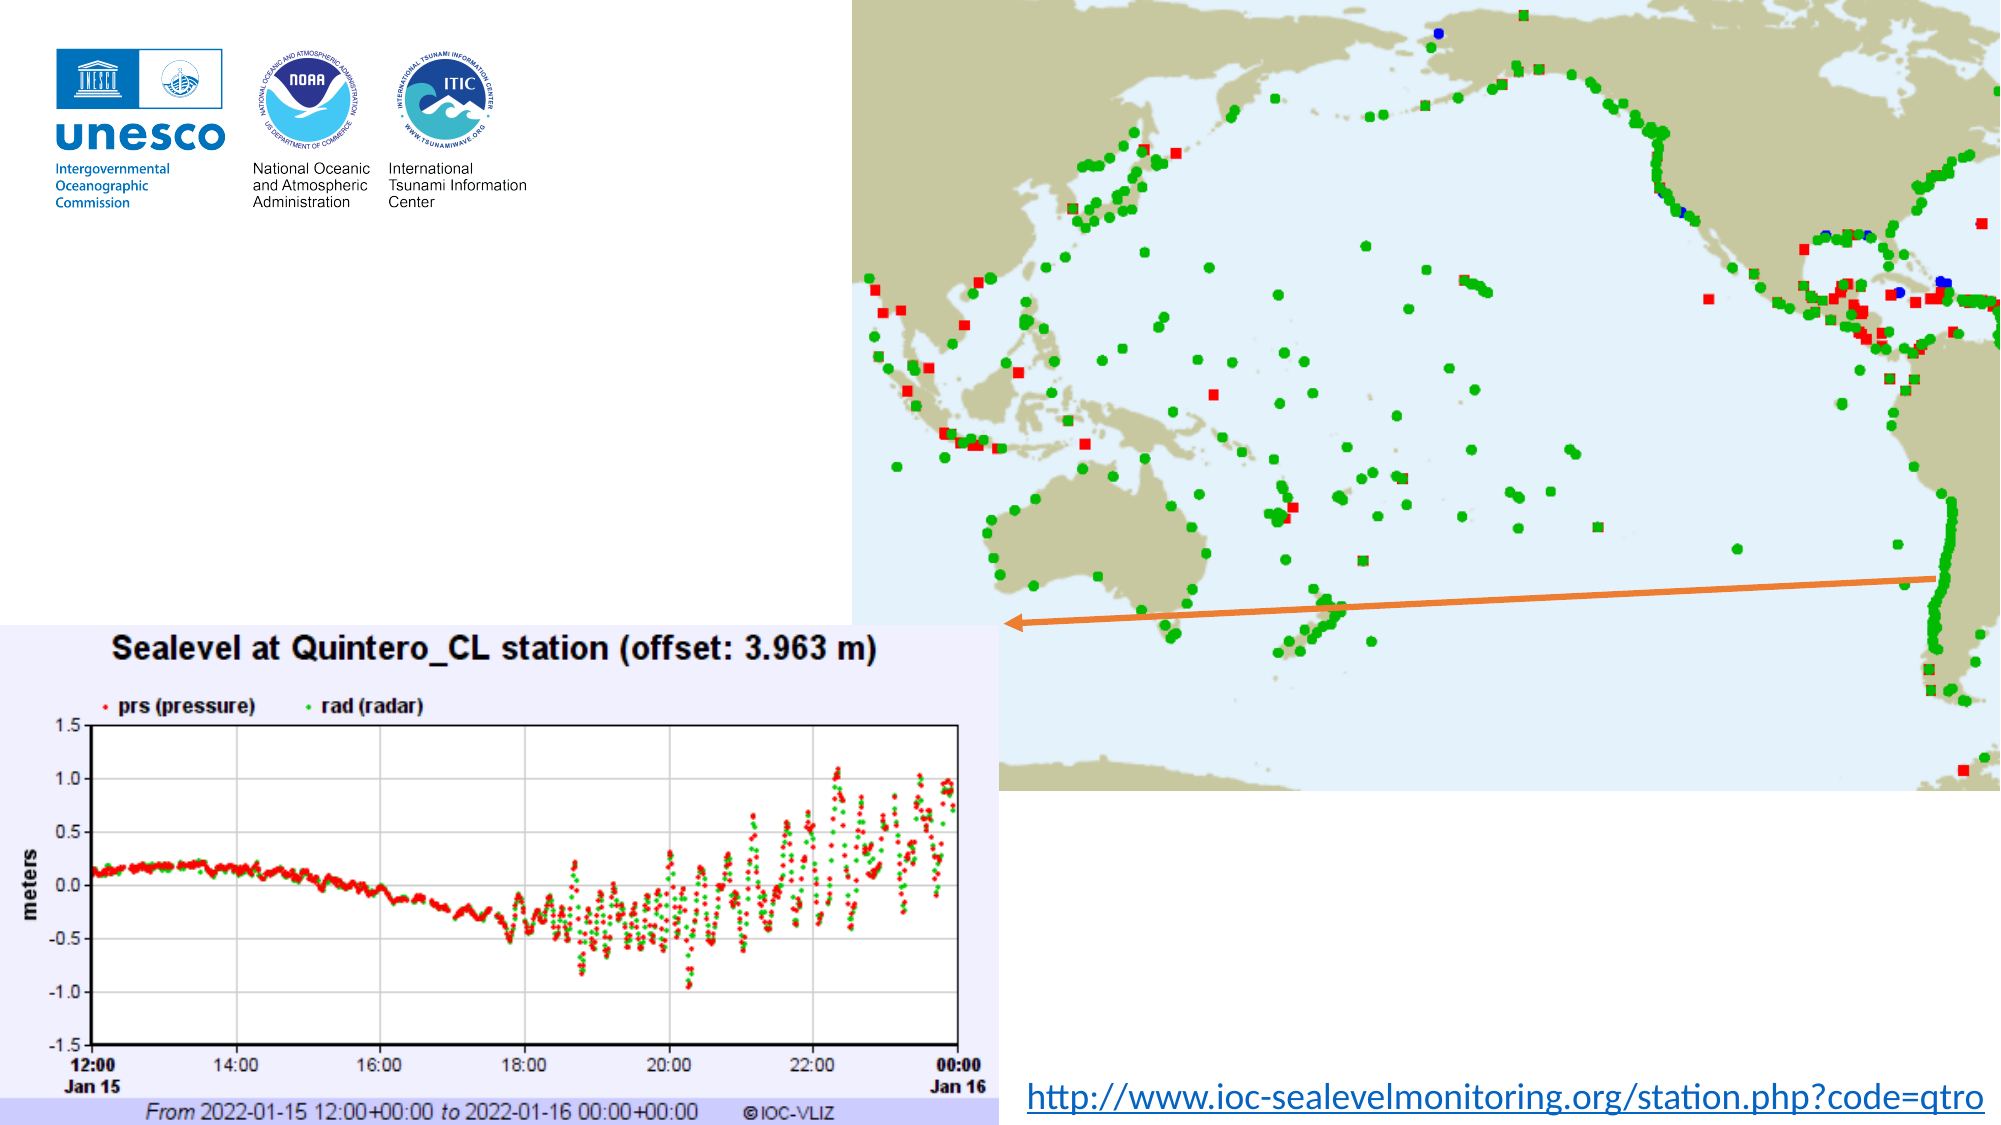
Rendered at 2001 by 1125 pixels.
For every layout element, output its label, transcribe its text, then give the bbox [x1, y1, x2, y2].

picture [43, 35, 527, 221]
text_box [1003, 578, 1936, 624]
picture [0, 0, 2000, 1125]
text_box http://www.ioc-sealevelmonitoring.org/station.php?code=qtro [999, 1064, 2000, 1125]
